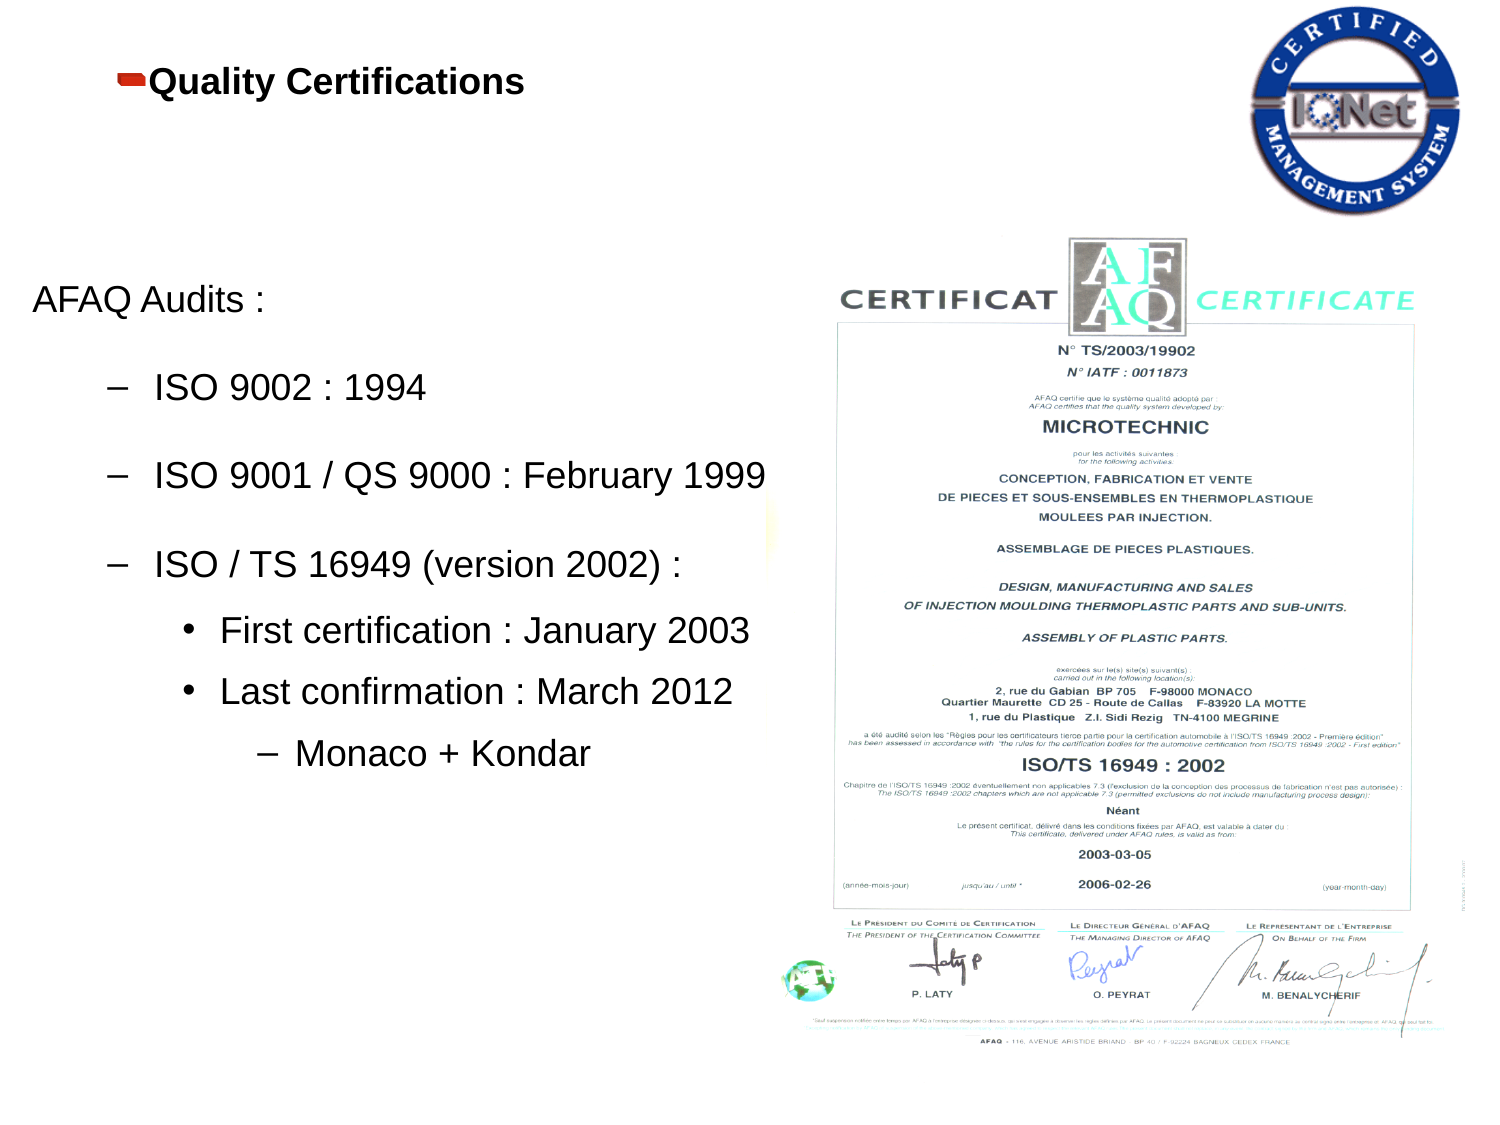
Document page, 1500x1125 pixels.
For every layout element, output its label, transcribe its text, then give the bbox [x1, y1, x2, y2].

picture [115, 70, 149, 89]
text_box Quality Certifications [100, 49, 851, 110]
picture [766, 0, 1467, 1086]
text_box AFAQ Audits : ISO 9002 : 1994 ISO 9001 / QS 9000 : February 1999 ISO / TS 16949 (version 2002) : First certification : January 2003 Last confirmation : March 2012 Monaco + Kondar [17, 267, 761, 893]
